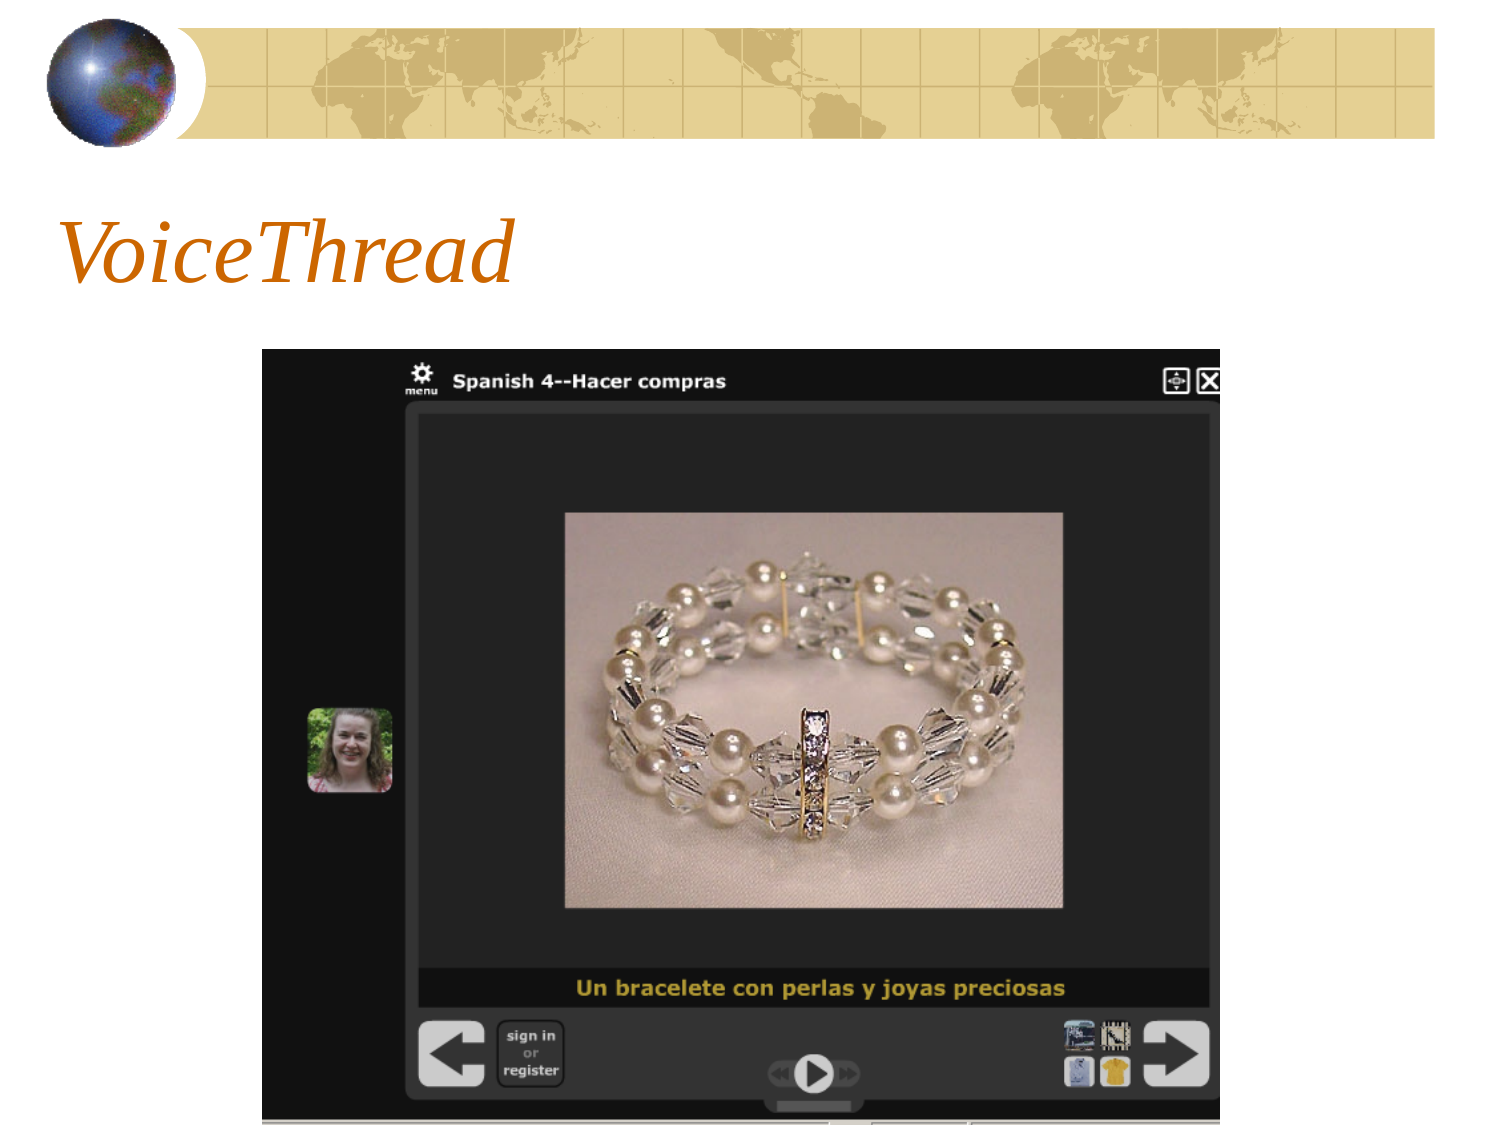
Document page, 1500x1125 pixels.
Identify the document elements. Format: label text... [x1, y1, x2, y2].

picture [262, 349, 1220, 1125]
picture [42, 14, 190, 151]
title VoiceThread [40, 152, 1316, 341]
